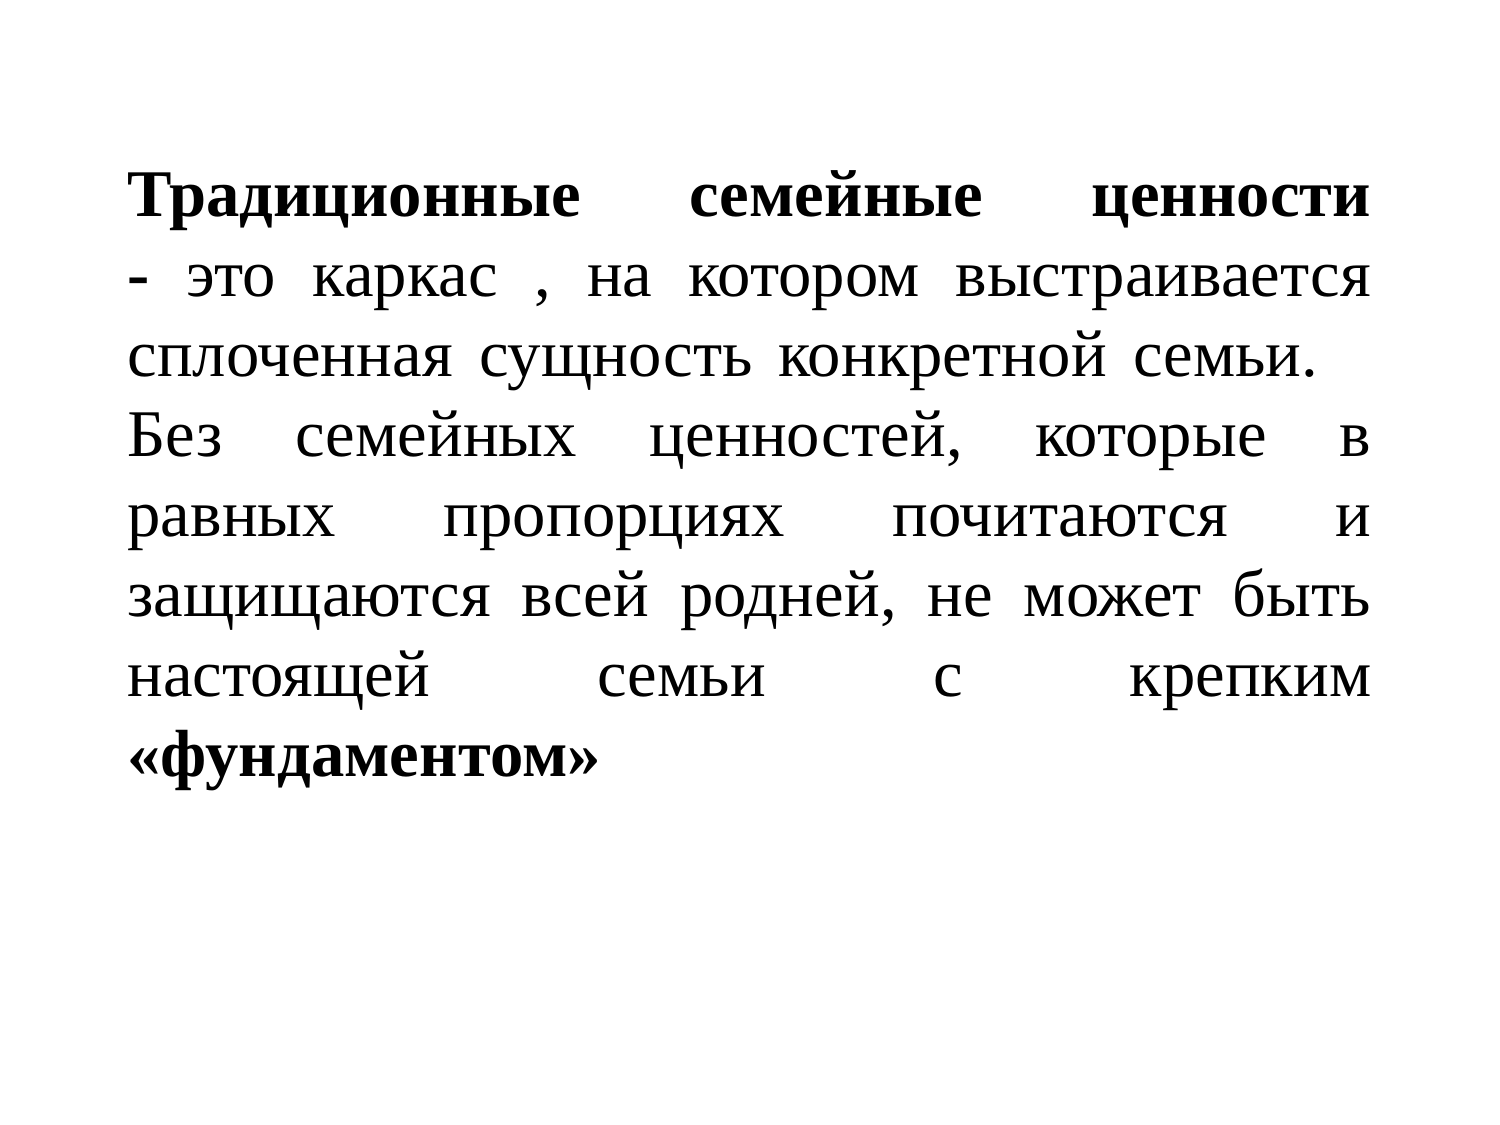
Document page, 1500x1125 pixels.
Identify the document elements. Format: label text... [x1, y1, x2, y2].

title Традиционные семейные ценности - это каркас , на котором выстраивается сплоченная сущность конкретной семьи. Без семейных ценностей, которые в равных пропорциях почитаются и защищаются всей родней, не может быть настоящей семьи с крепким «фундаментом» [112, 349, 1388, 591]
